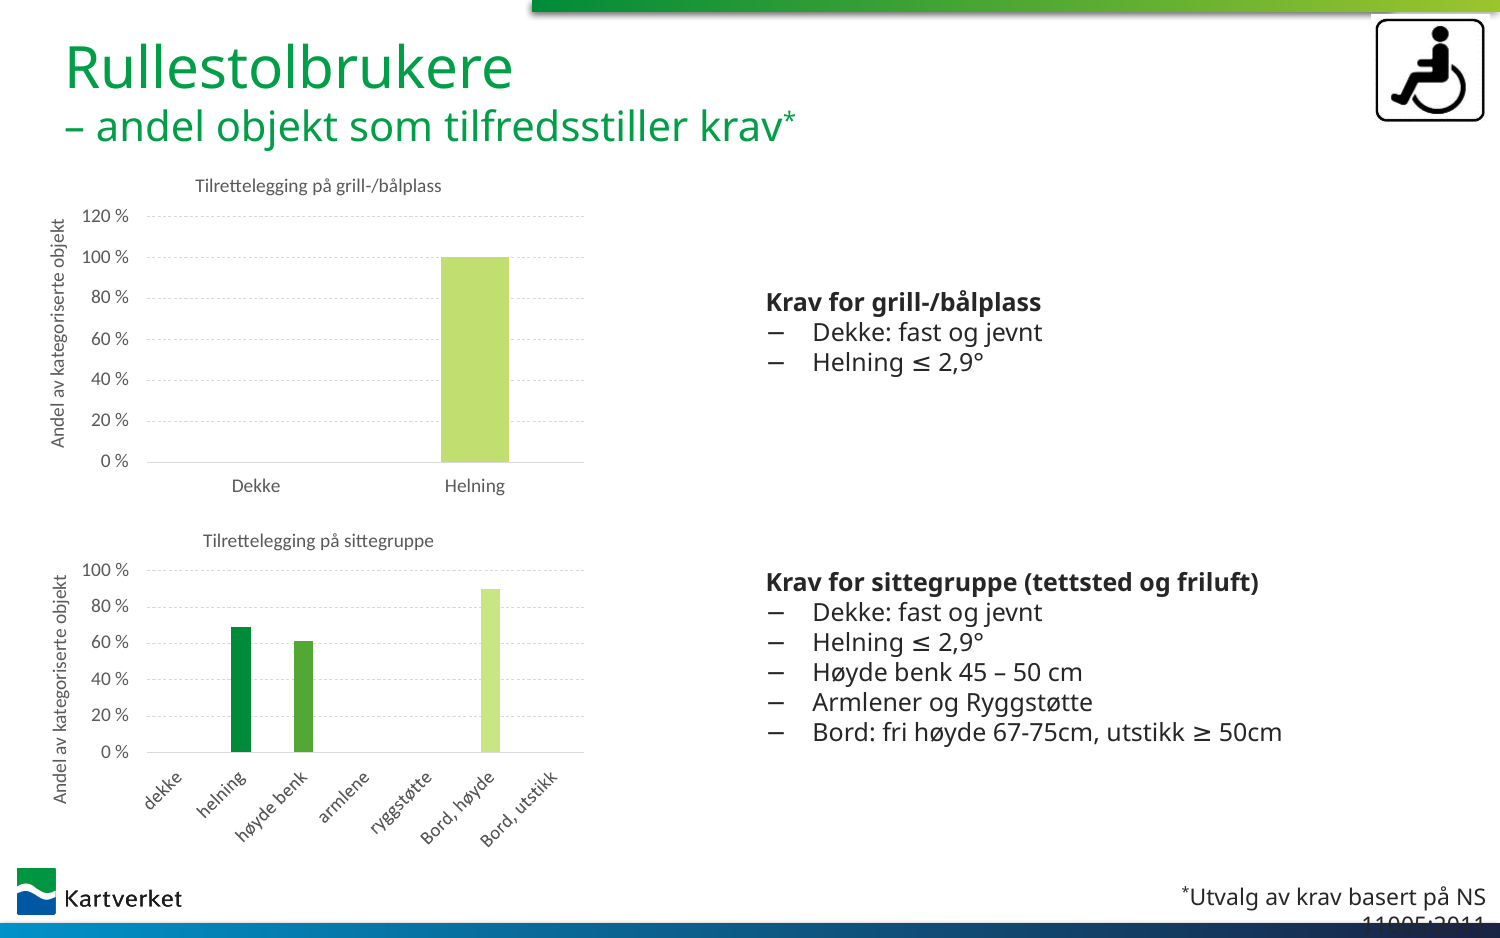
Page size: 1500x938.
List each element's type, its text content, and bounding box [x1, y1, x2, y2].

picture [1371, 13, 1491, 127]
text_box Rullestolbrukere – andel objekt som tilfredsstiller krav* [49, 14, 1431, 158]
picture [41, 166, 596, 505]
picture [41, 520, 596, 859]
text_box Krav for grill-/bålplass Dekke: fast og jevnt Helning ≤ 2,9° [750, 279, 1452, 384]
text_box *Utvalg av krav basert på NS 11005:2011 [1068, 873, 1500, 938]
text_box Krav for sittegruppe (tettsted og friluft) Dekke: fast og jevnt Helning ≤ 2,9° Høyde benk 45 – 50 cm Armlener og Ryggstøtte Bord: fri høyde 67-75cm, utstikk ≥ 50cm [750, 559, 1500, 754]
